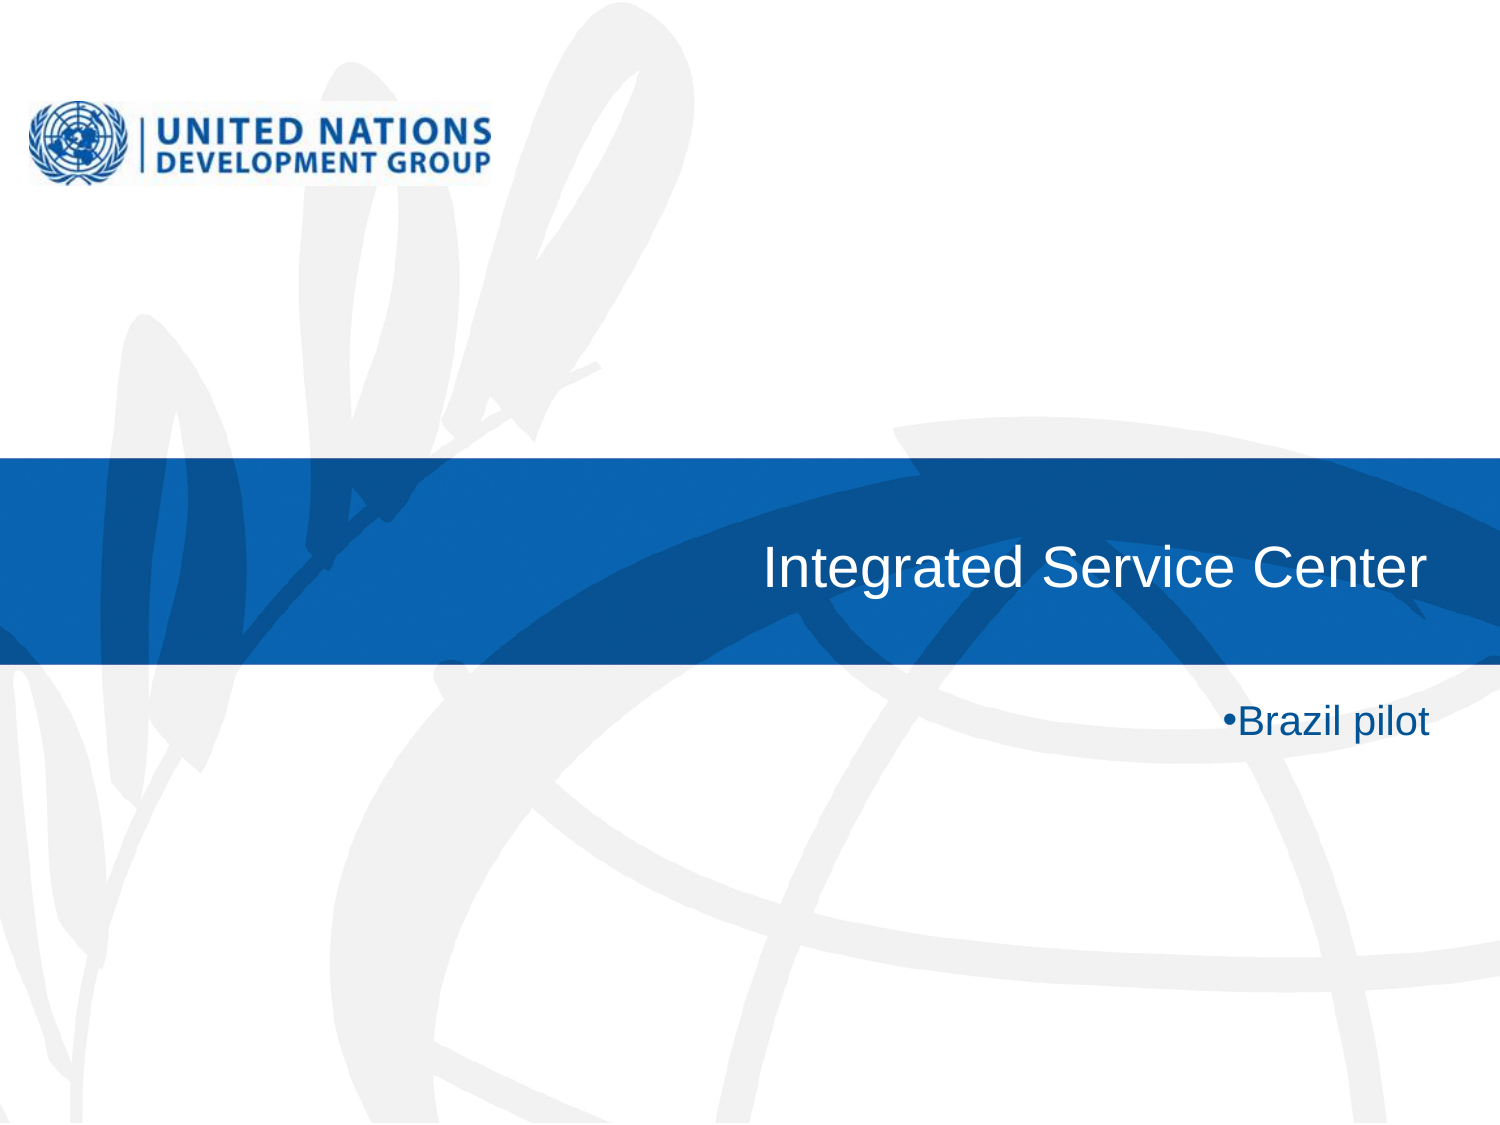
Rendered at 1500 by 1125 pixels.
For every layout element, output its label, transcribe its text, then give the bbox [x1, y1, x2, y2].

picture [0, 0, 1500, 1123]
title Integrated Service Center [168, 497, 1444, 631]
subtitle Brazil pilot [469, 686, 1445, 749]
